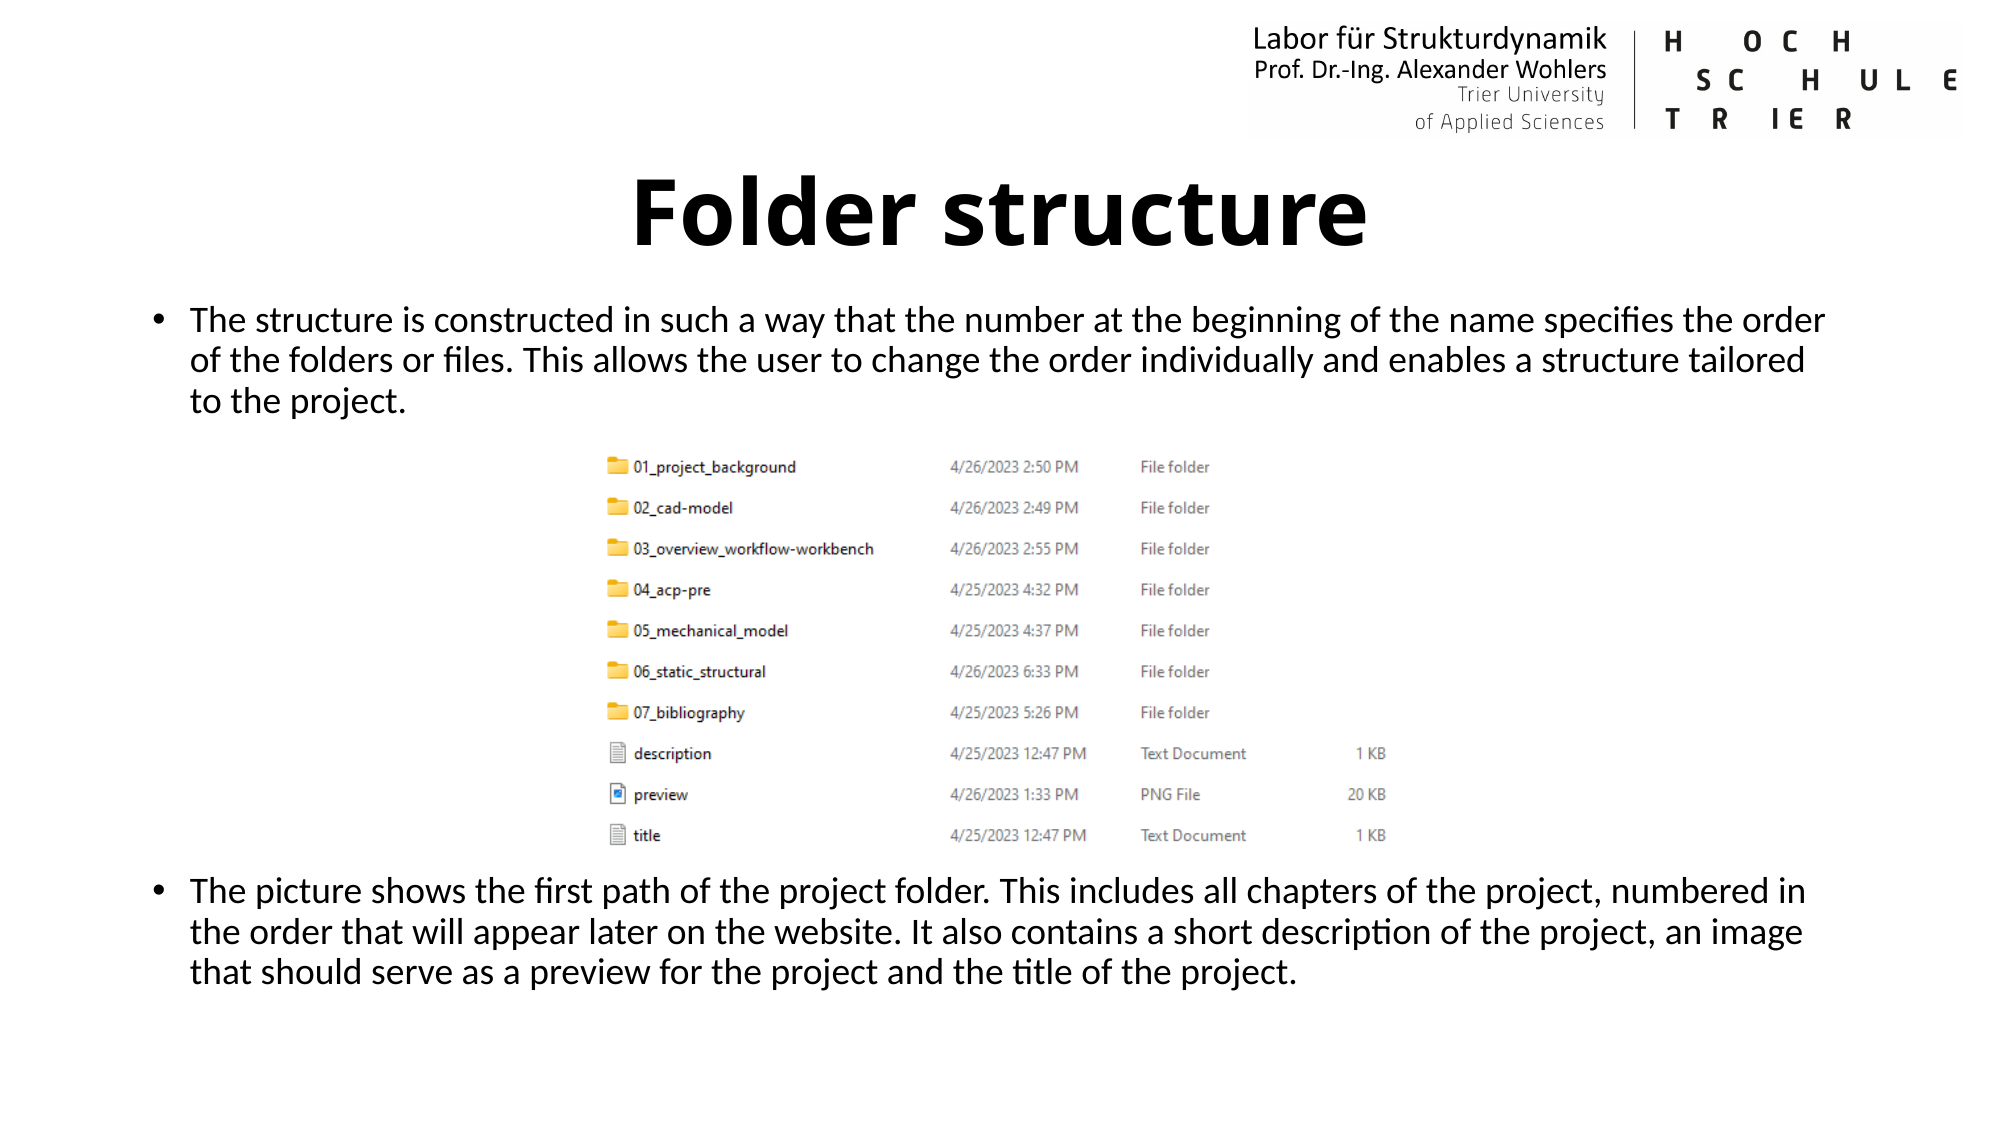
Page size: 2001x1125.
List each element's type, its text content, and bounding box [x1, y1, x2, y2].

list The structure is constructed in such a way that the number at the beginning of the name specifies the order of the folders or files. This allows the user to change the order individually and enables a structure tailored to the project. The picture shows the first path of the project folder. This includes all chapters of the project, numbered in the order that will appear later on the website. It also contains a short description of the project, an image that should serve as a preview for the project and the title of the project. [137, 292, 1863, 1057]
picture [1249, 19, 1965, 140]
picture [593, 445, 1407, 861]
title Folder structure [308, 139, 1692, 292]
